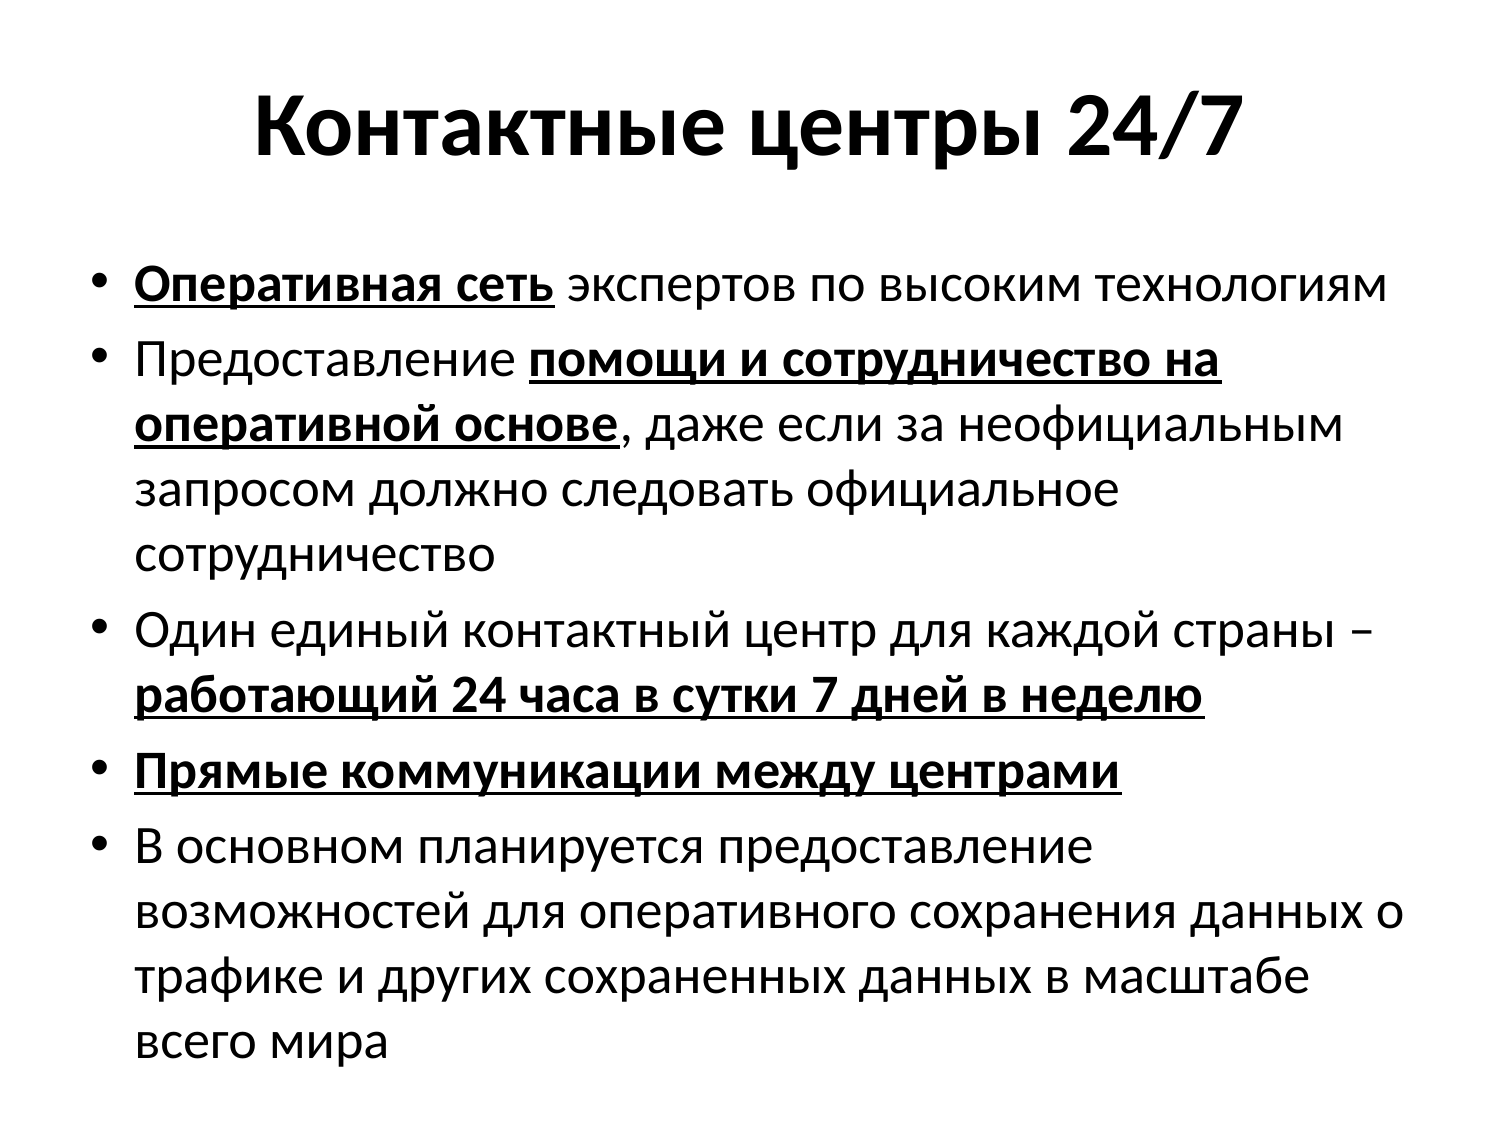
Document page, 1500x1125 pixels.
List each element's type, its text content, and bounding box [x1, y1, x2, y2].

list Оперативная сеть экспертов по высоким технологиям Предоставление помощи и сотрудничество на оперативной основе, даже если за неофициальным запросом должно следовать официальное сотрудничество Один единый контактный центр для каждой страны – работающий 24 часа в сутки 7 дней в неделю Прямые коммуникации между центрами В основном планируется предоставление возможностей для оперативного сохранения данных о трафике и других сохраненных данных в масштабе всего мира [75, 239, 1425, 1083]
title Контактные центры 24/7 [75, 45, 1425, 206]
